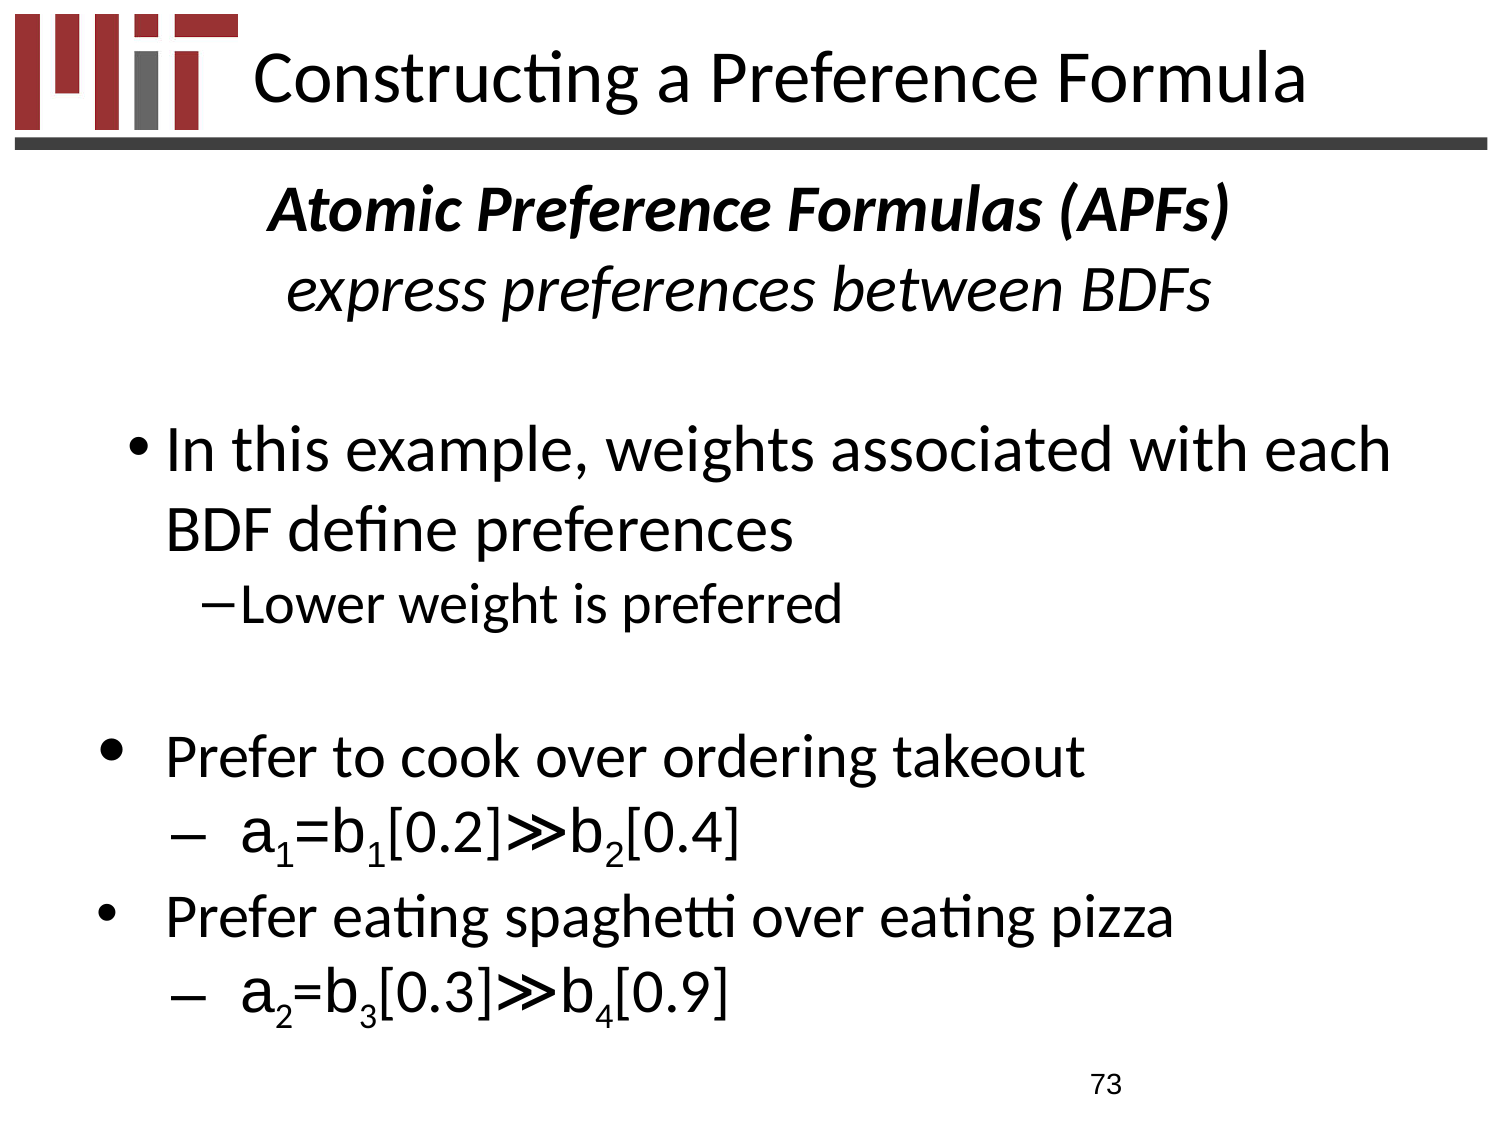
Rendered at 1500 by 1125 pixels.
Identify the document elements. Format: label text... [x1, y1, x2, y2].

title Constructing a Preference Formula [237, 15, 1325, 130]
slide_number 73 [1074, 1052, 1425, 1113]
list Atomic Preference Formulas (APFs) express preferences between BDFs In this example, weights associated with each BDF define preferences Lower weight is preferred Prefer to cook over ordering takeout a1=b1[0.2]≫b2[0.4] Prefer eating spaghetti over eating pizza a2=b3[0.3]≫b4[0.9] [75, 149, 1425, 1037]
picture [15, 14, 238, 130]
